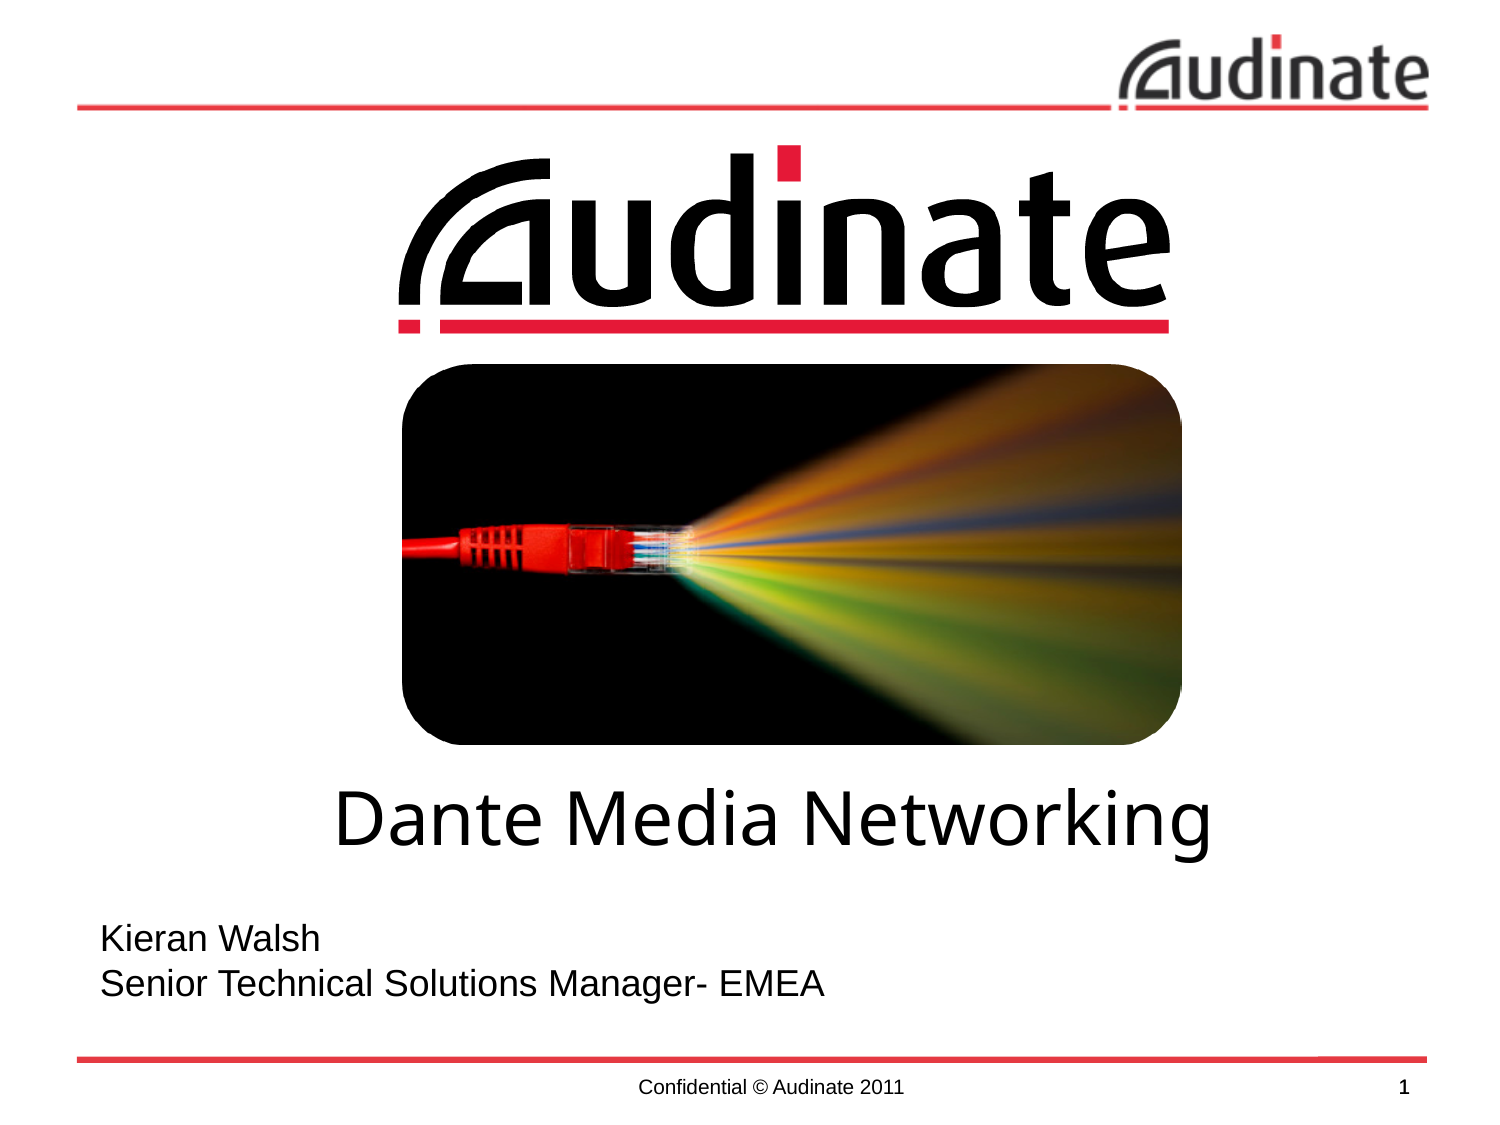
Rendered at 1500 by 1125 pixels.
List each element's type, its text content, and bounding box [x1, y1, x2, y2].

picture [401, 364, 1183, 746]
text_box 1 [1074, 1066, 1425, 1103]
text_box Dante Media Networking [265, 763, 1282, 958]
picture [396, 144, 1171, 335]
footer Confidential © Audinate 2011 [596, 1066, 947, 1103]
picture [65, 22, 1443, 125]
text_box Kieran Walsh Senior Technical Solutions Manager- EMEA [85, 907, 942, 1012]
